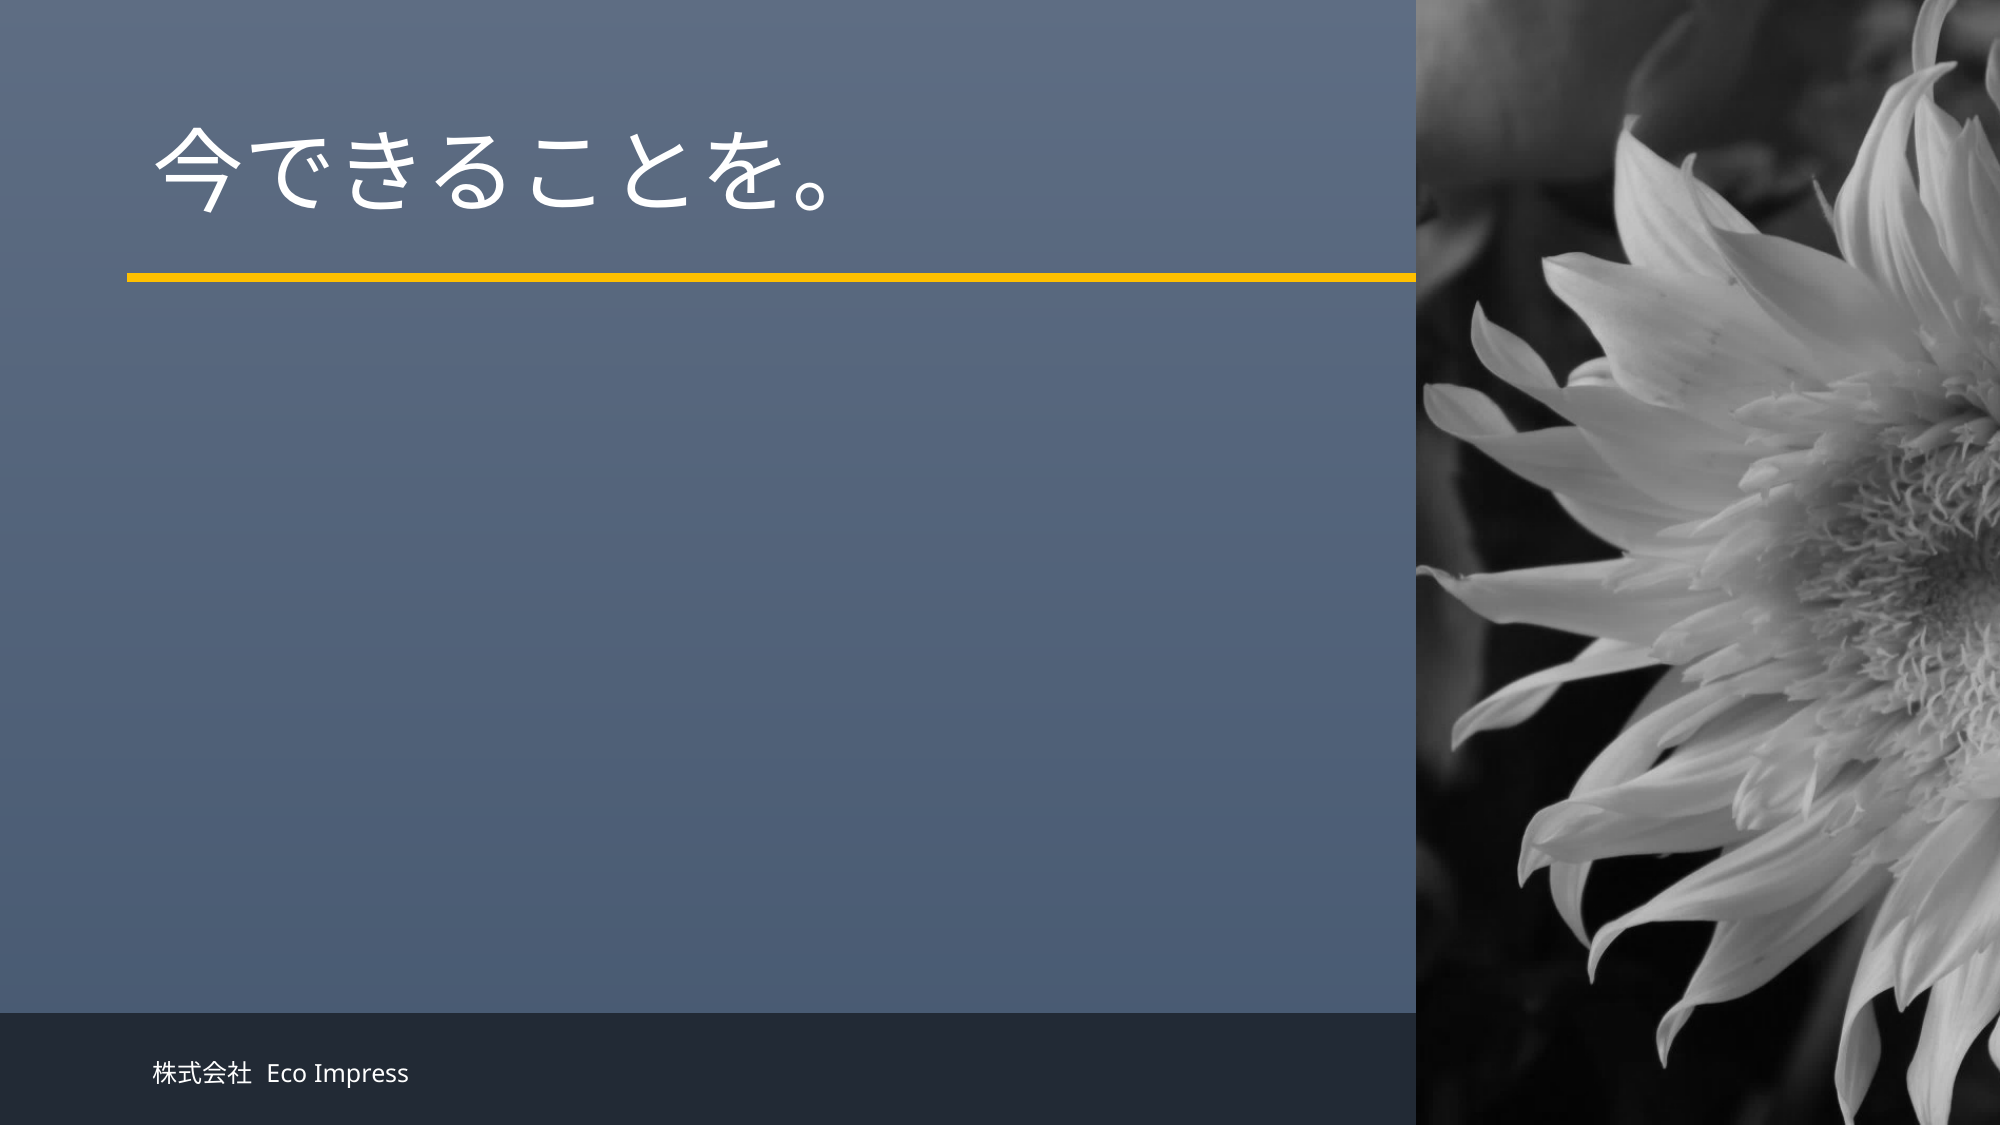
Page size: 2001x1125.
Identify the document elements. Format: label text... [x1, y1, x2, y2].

picture [1416, 0, 2000, 1125]
slide_number 株式会社 Eco Impress [137, 1042, 588, 1103]
title 今できることを。 [137, 59, 1416, 278]
